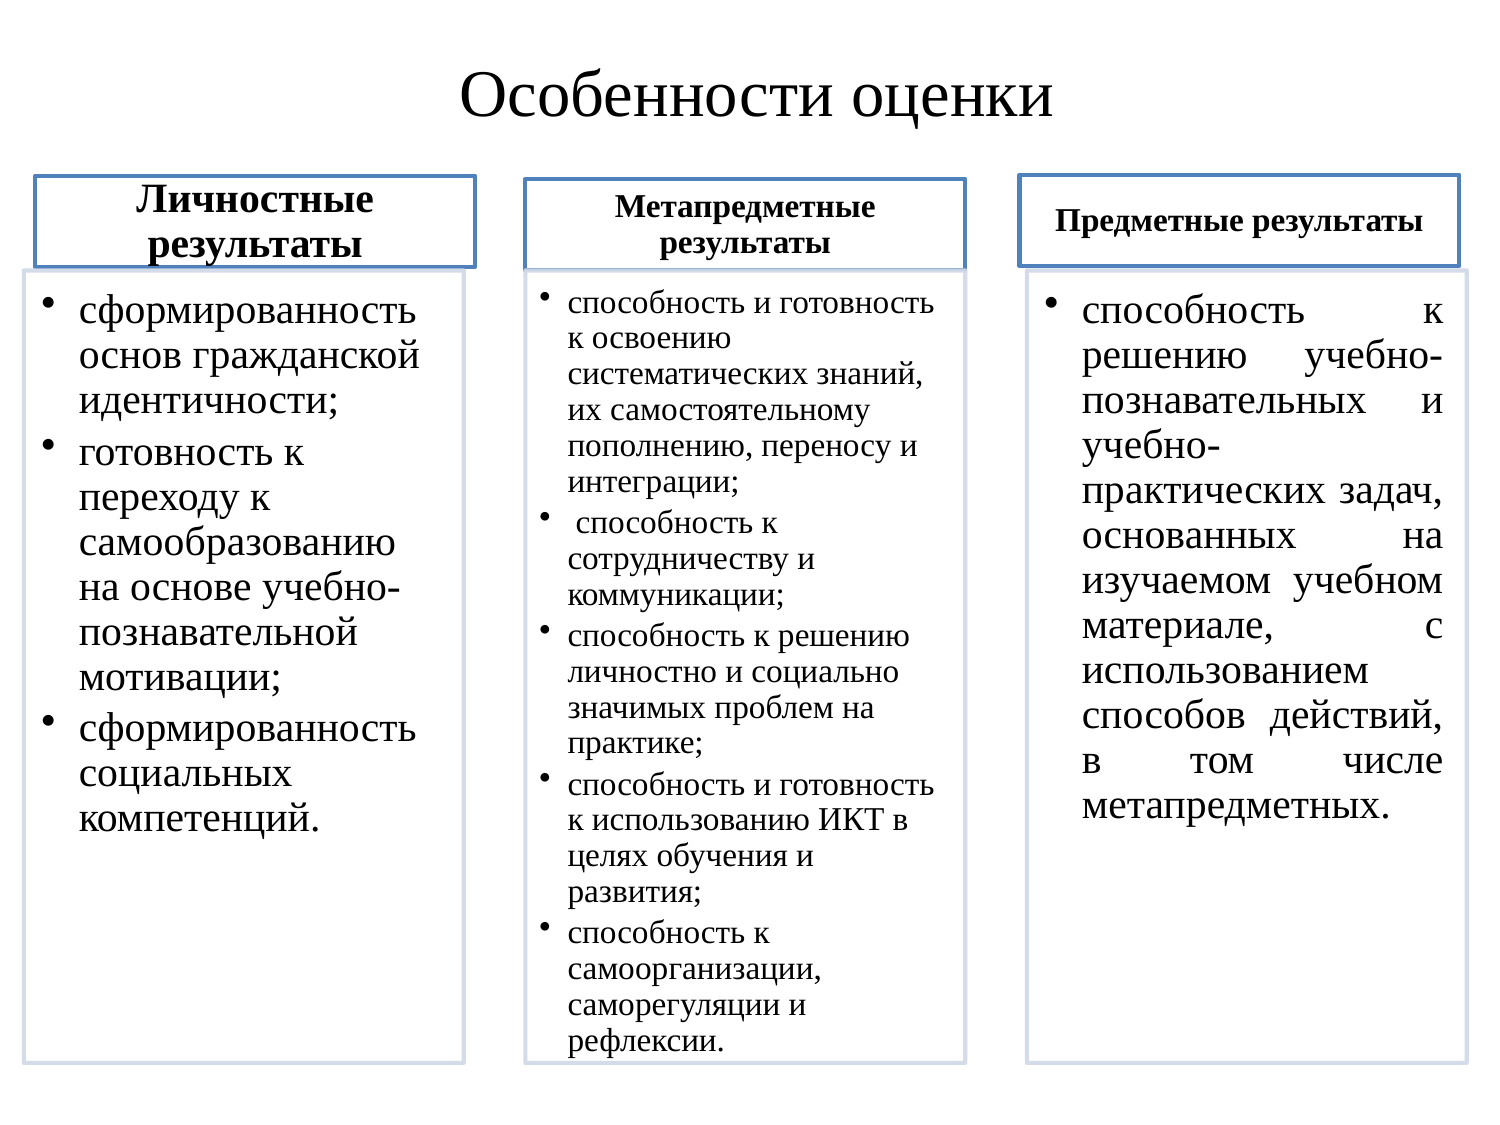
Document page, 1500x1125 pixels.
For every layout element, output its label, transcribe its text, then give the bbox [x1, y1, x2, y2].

title Особенности оценки [82, 23, 1432, 150]
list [23, 152, 1468, 1091]
